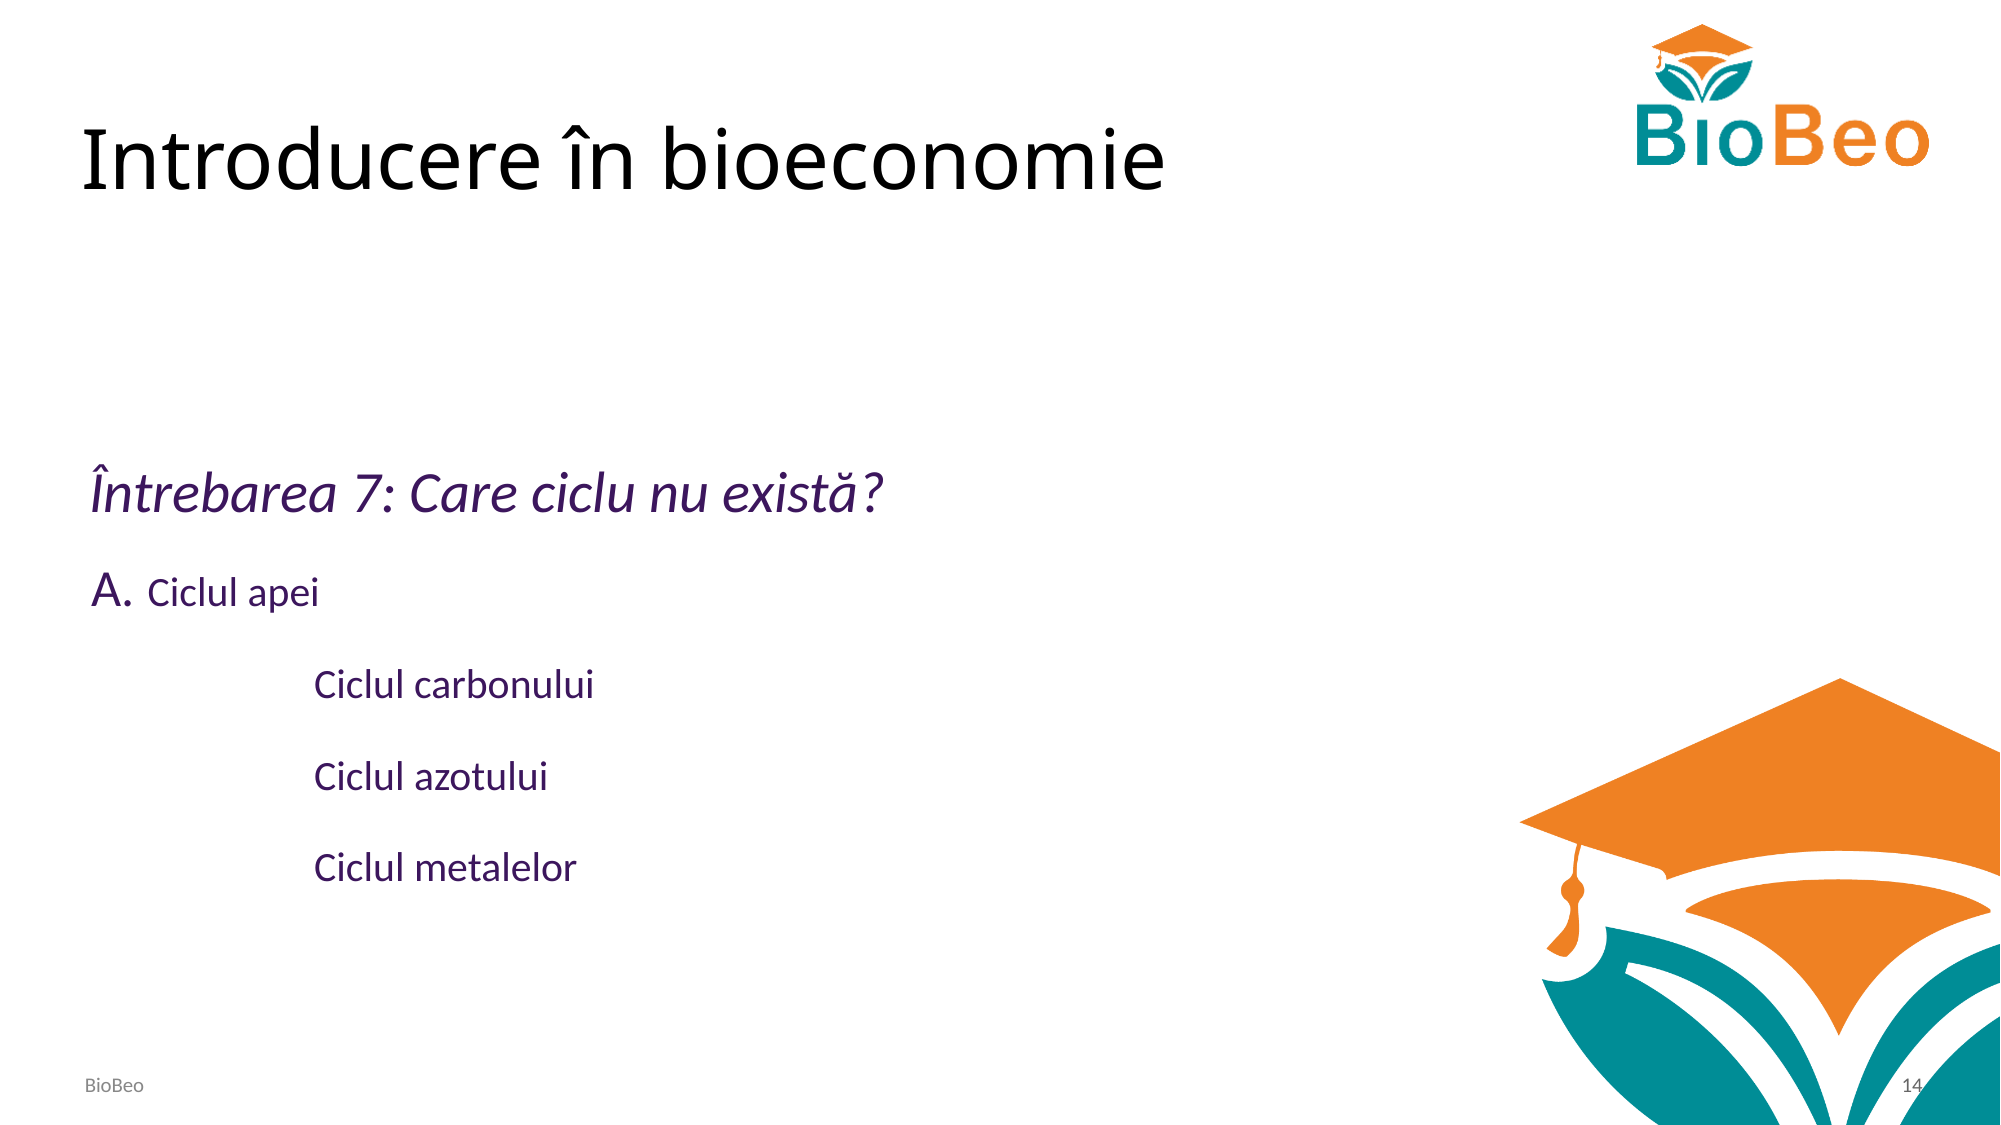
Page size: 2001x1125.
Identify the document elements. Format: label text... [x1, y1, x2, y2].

picture [1635, 22, 1931, 87]
title Introducere în bioeconomie [73, 87, 1935, 237]
text_box BioBeo [77, 1063, 1798, 1104]
text_box Întrebarea 7: Care ciclu nu există? Ciclul apei Ciclul carbonului Ciclul azotului Ciclul metalelor [81, 441, 1811, 898]
slide_number 14 [1891, 1062, 1931, 1106]
picture [1478, 618, 2000, 1125]
